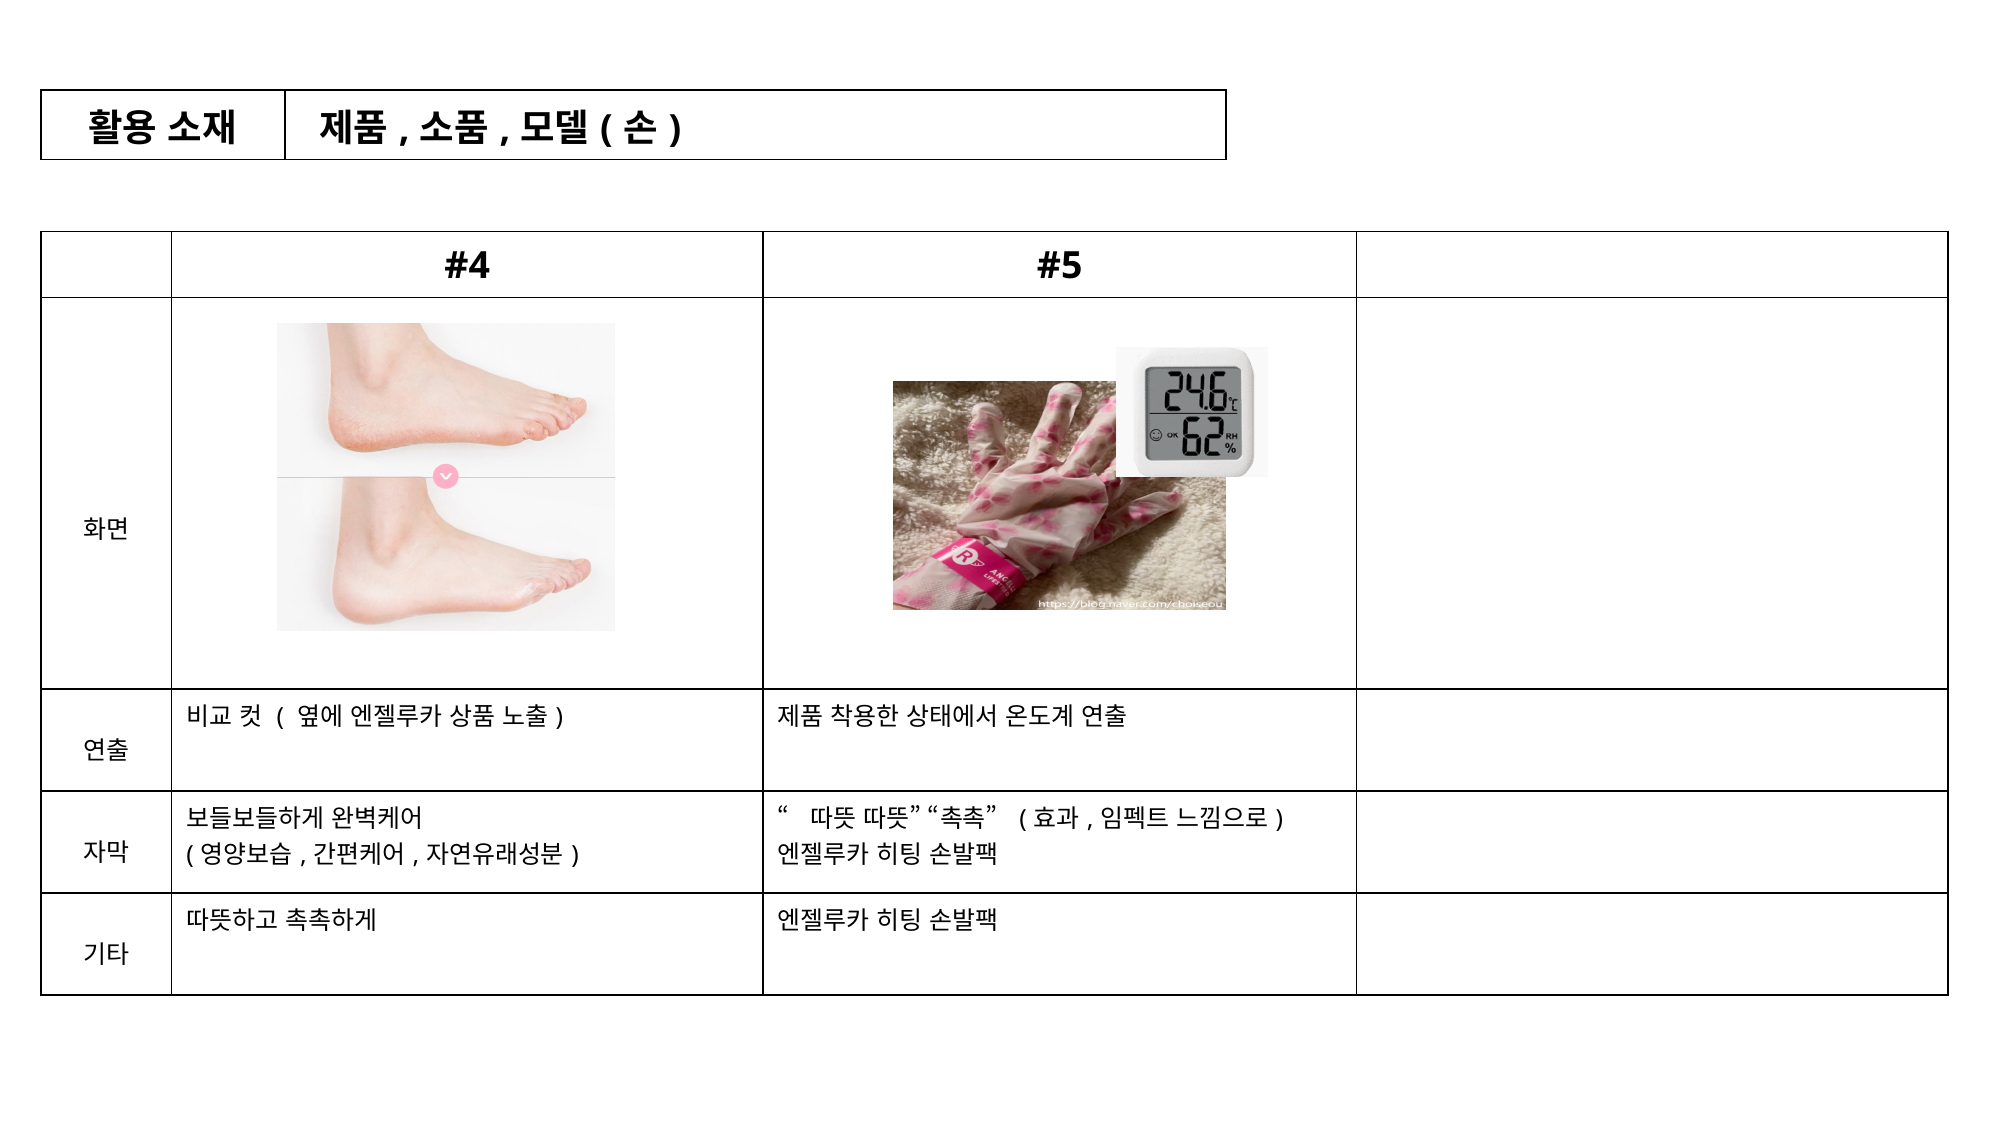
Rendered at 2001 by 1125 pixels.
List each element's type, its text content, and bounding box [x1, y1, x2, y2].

table_cell 엔젤루카 히팅 손발팩 [764, 894, 1356, 994]
picture [277, 323, 615, 631]
table_header 제품,소품,모델(손) [286, 91, 1225, 159]
table_cell 제품 착용한 상태에서 온도계 연출 [764, 690, 1356, 790]
table_cell 연출 [42, 690, 171, 790]
table_header #5 [764, 232, 1356, 297]
table_cell 비교 컷 ( 옆에 엔젤루카 상품 노출) [172, 690, 762, 790]
table_cell [172, 298, 762, 688]
table_cell [1357, 792, 1947, 892]
table_cell 따뜻하고 촉촉하게 [172, 894, 762, 994]
table_cell 기타 [42, 894, 171, 994]
table_cell 보들보들하게 완벽케어 (영양보습,간편케어,자연유래성분) [172, 792, 762, 892]
table_header #4 [172, 232, 762, 297]
table_cell “따뜻 따뜻” “촉촉” (효과,임펙트 느낌으로) 엔젤루카 히팅 손발팩 [764, 792, 1356, 892]
table_cell [1357, 894, 1947, 994]
table_cell [764, 298, 1356, 688]
table_cell 화면 [42, 298, 171, 688]
picture [893, 347, 1268, 610]
table_header [42, 232, 171, 297]
table_cell 자막 [42, 792, 171, 892]
table_header 활용 소재 [42, 91, 284, 159]
table_cell [1357, 298, 1947, 688]
table_cell [1357, 690, 1947, 790]
table_header [1357, 232, 1947, 297]
